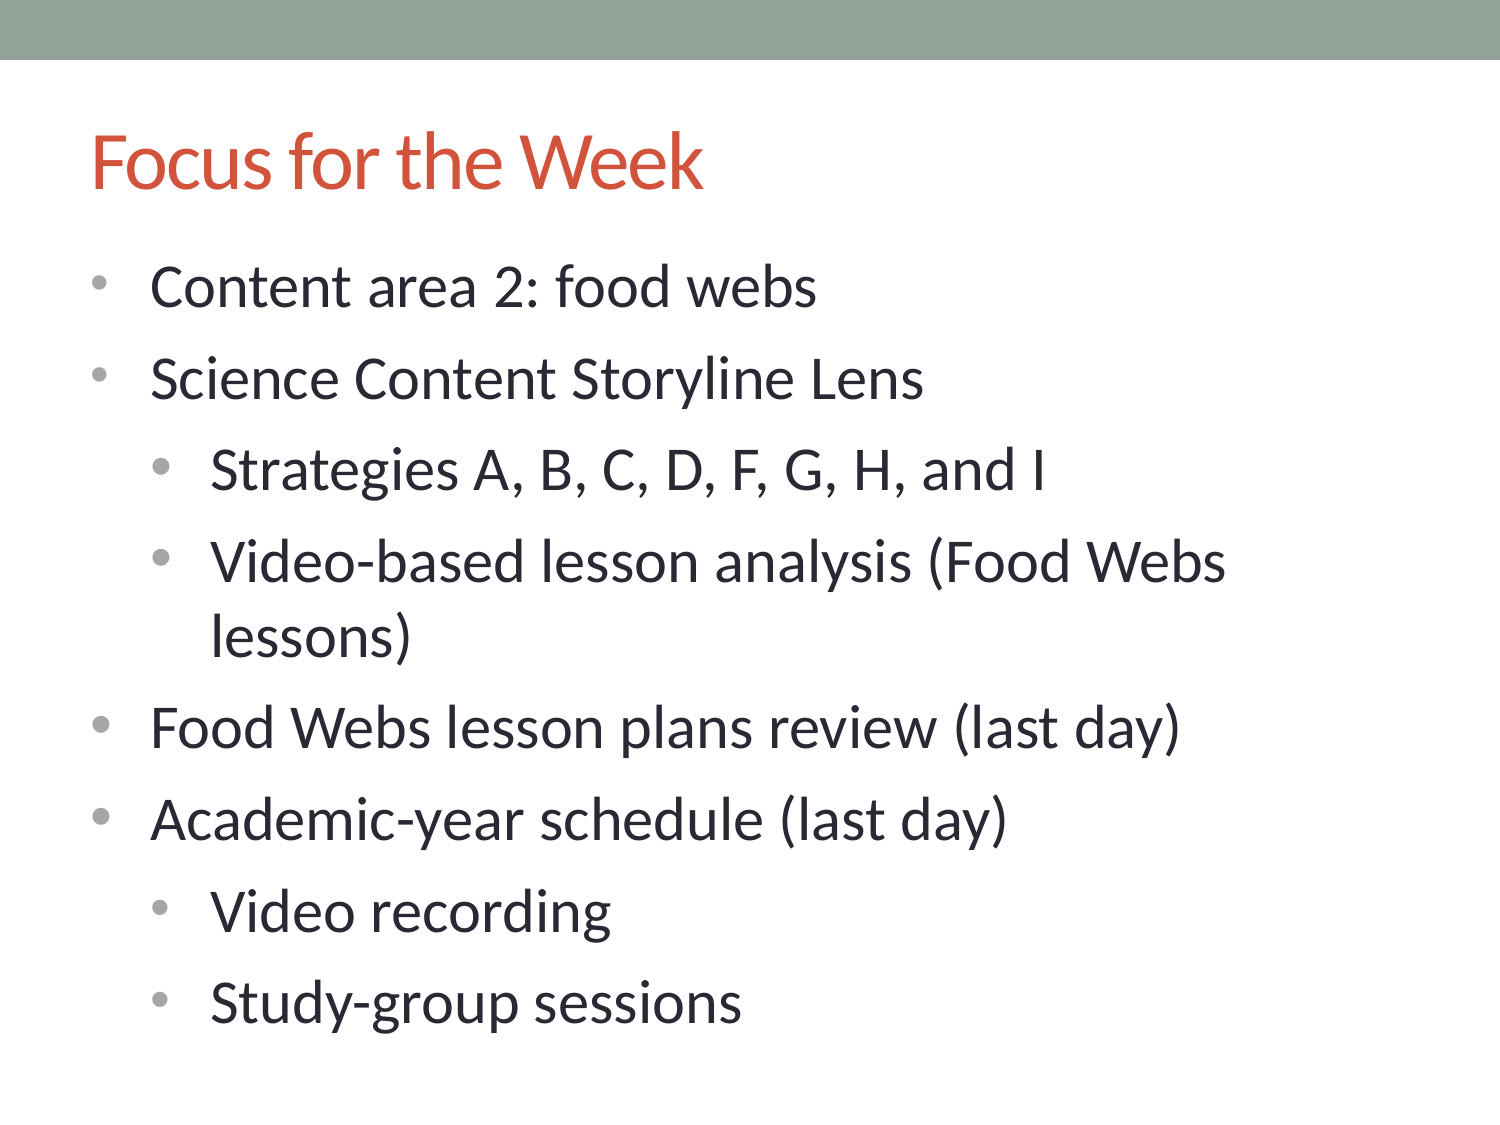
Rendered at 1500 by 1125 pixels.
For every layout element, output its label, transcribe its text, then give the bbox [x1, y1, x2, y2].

list Content area 2: food webs Science Content Storyline Lens Strategies A, B, C, D, F, G, H, and I Video-based lesson analysis (Food Webs lessons) Food Webs lesson plans review (last day) Academic-year schedule (last day) Video recording Study-group sessions [75, 237, 1425, 1038]
title Focus for the Week [75, 75, 1425, 237]
